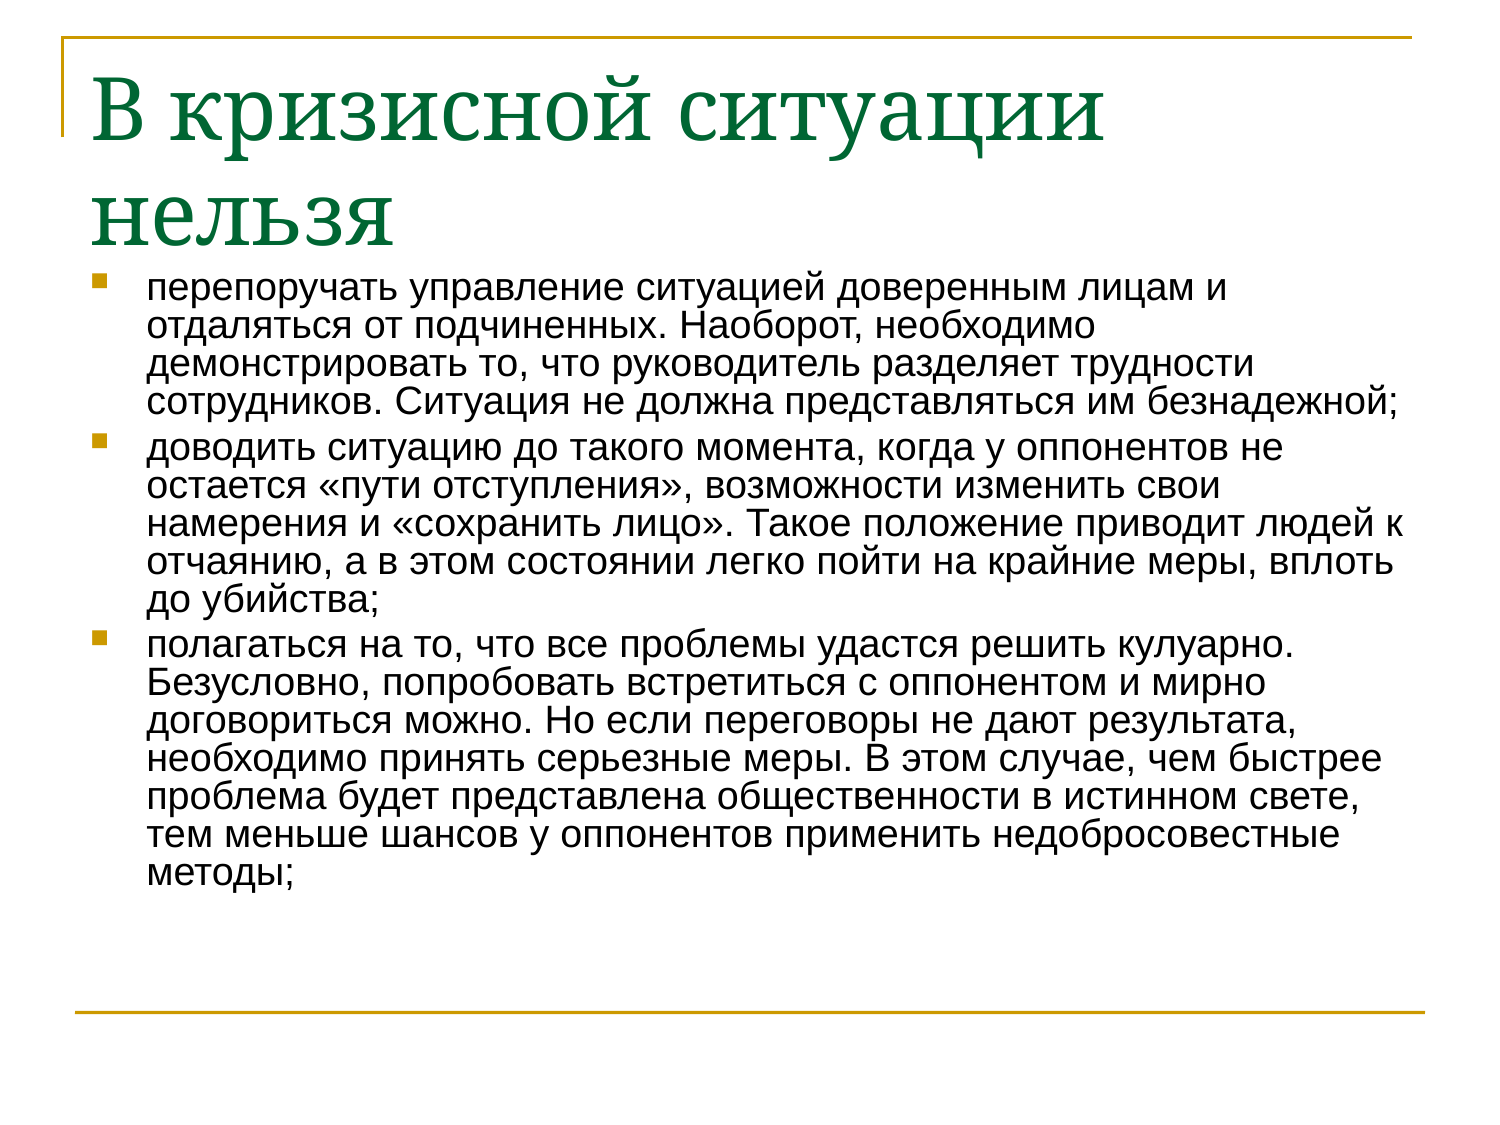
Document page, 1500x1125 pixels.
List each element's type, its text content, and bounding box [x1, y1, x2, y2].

title В кризисной ситуации нельзя [74, 45, 1426, 233]
list перепоручать управление ситуацией доверенным лицам и отдаляться от подчиненных. Наоборот, необходимо демонстрировать то, что руководитель разделяет трудности сотрудников. Ситуация не должна представляться им безнадежной; доводить ситуацию до такого момента, когда у оппонентов не остается «пути отступления», возможности изменить свои намерения и «сохранить лицо». Такое положение приводит людей к отчаянию, а в этом состоянии легко пойти на крайние меры, вплоть до убийства; полагаться на то, что все проблемы удастся решить кулуарно. Безусловно, попробовать встретиться с оппонентом и мирно договориться можно. Но если переговоры не дают результата, необходимо принять серьезные меры. В этом случае, чем быстрее проблема будет представлена общественности в истинном свете, тем меньше шансов у оппонентов применить недобросовестные методы; [74, 262, 1426, 1006]
